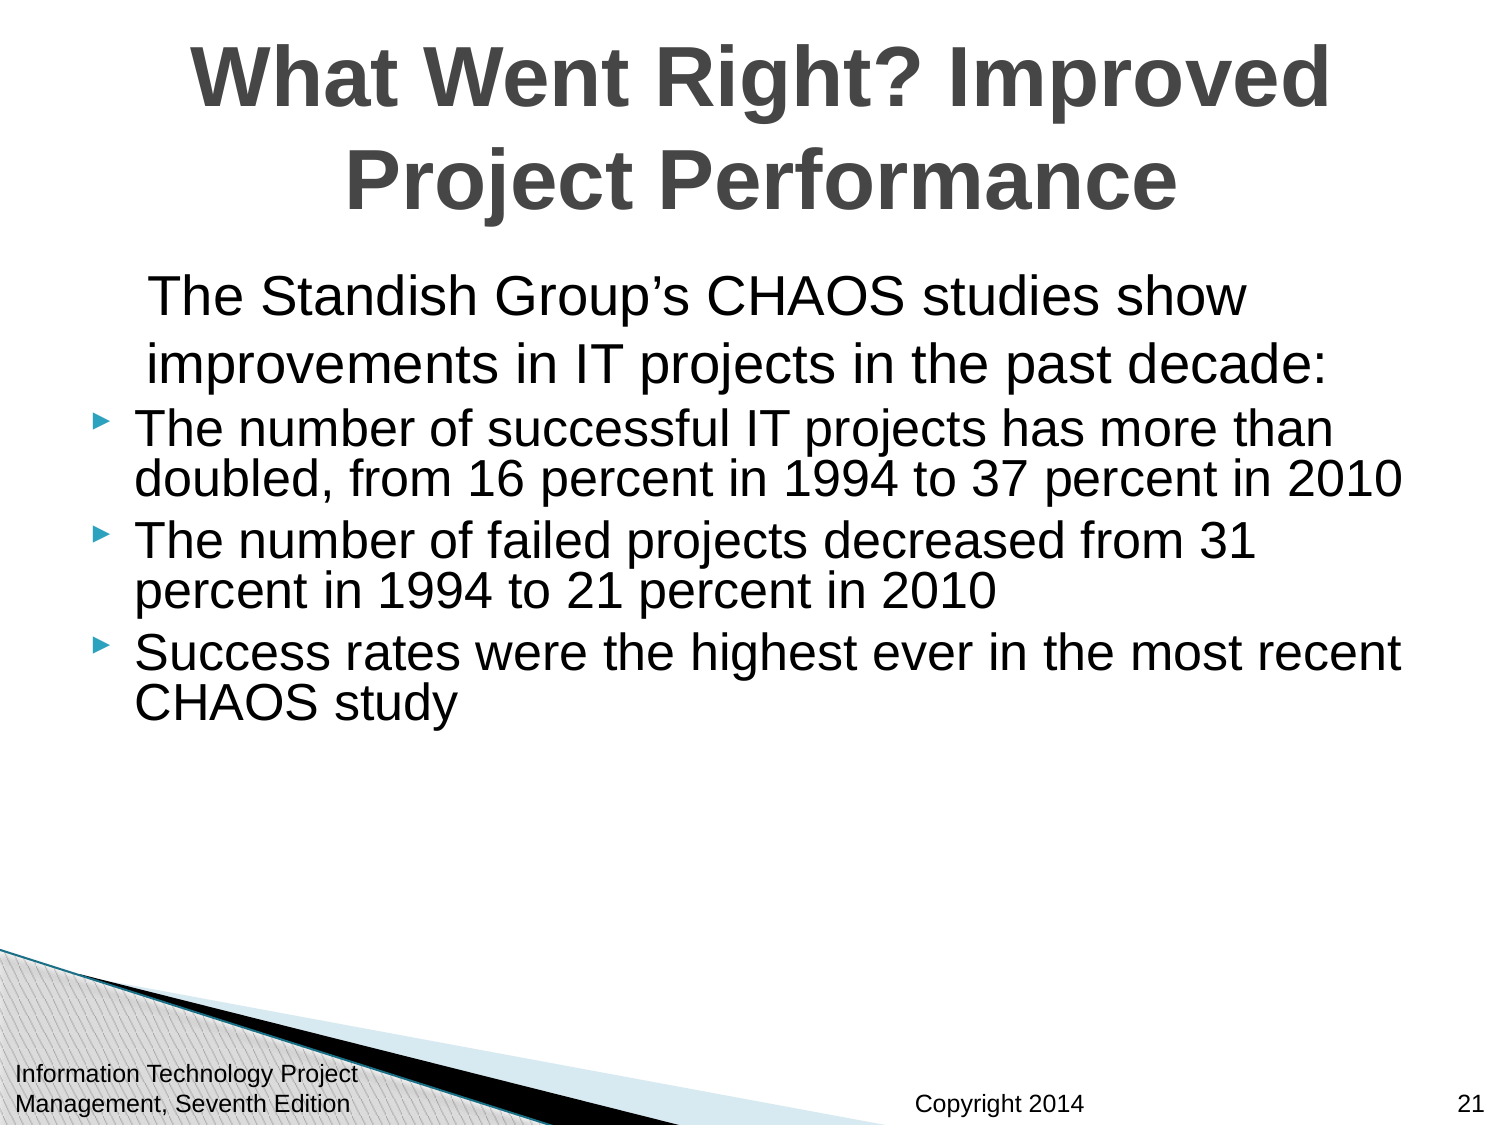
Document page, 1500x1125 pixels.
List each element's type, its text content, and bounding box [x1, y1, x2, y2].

text_box The Standish Group’s CHAOS studies show improvements in IT projects in the past decade: The number of successful IT projects has more than doubled, from 16 percent in 1994 to 37 percent in 2010 The number of failed projects decreased from 31 percent in 1994 to 21 percent in 2010 Success rates were the highest ever in the most recent CHAOS study [74, 249, 1425, 1000]
footer Information Technology Project Management, Seventh Edition [0, 1065, 425, 1125]
slide_number 21 [1408, 1065, 1500, 1125]
text_box What Went Right? Improved Project Performance [124, 24, 1400, 223]
